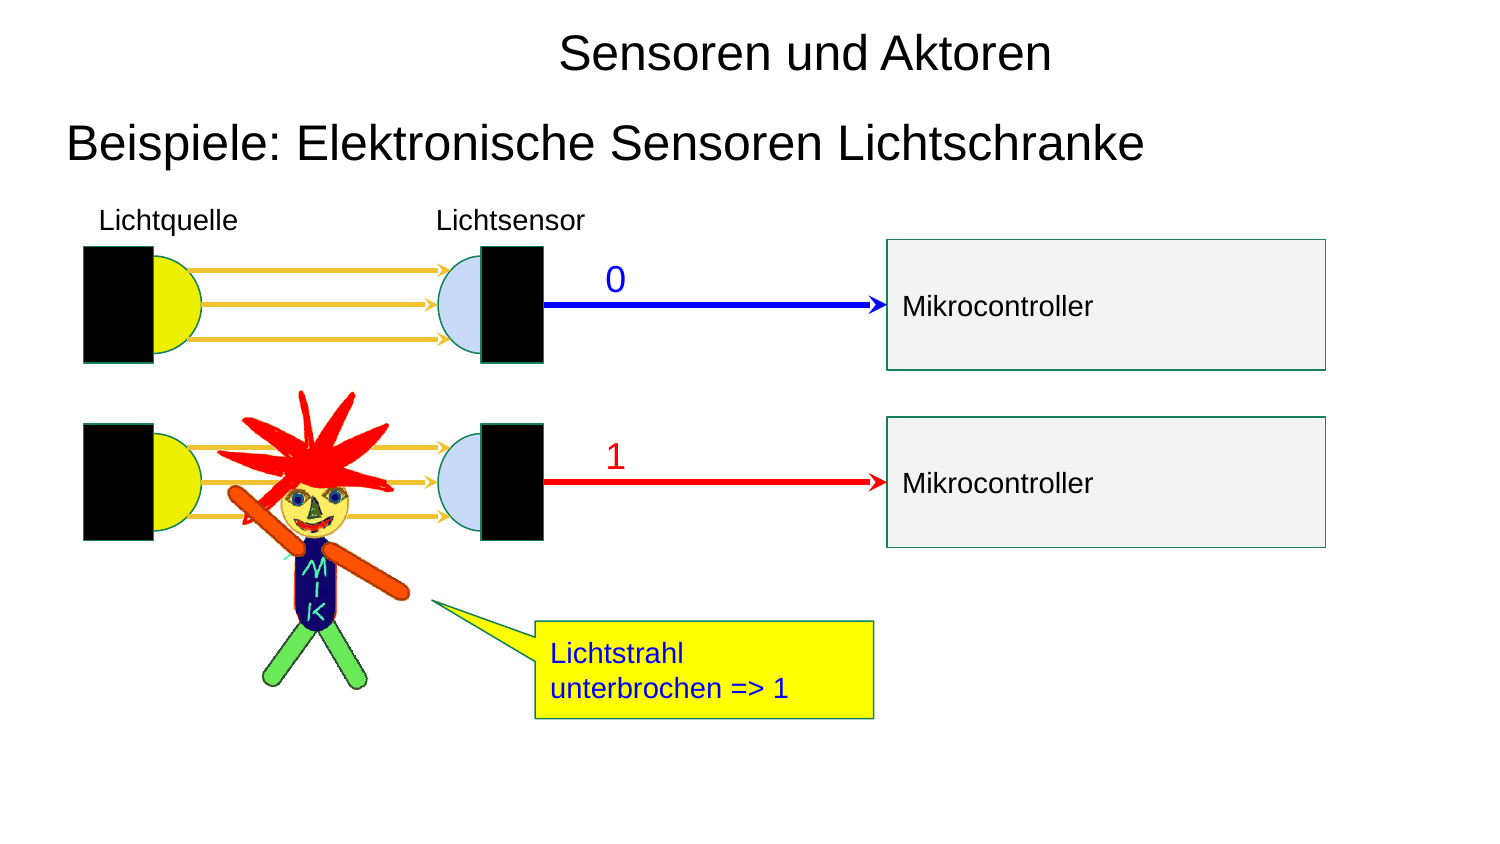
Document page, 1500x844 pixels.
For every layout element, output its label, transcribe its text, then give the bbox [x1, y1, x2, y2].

text_box Beispiele: Elektronische Sensoren Lichtschranke [50, 95, 1433, 203]
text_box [83, 239, 1326, 381]
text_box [83, 416, 198, 558]
text_box Lichtquelle Lichtsensor [83, 186, 641, 238]
picture [203, 379, 420, 698]
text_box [425, 416, 1326, 558]
title Sensoren und Aktoren [454, 0, 1158, 95]
text_box Lichtstrahl unterbrochen => 1 [431, 600, 874, 719]
